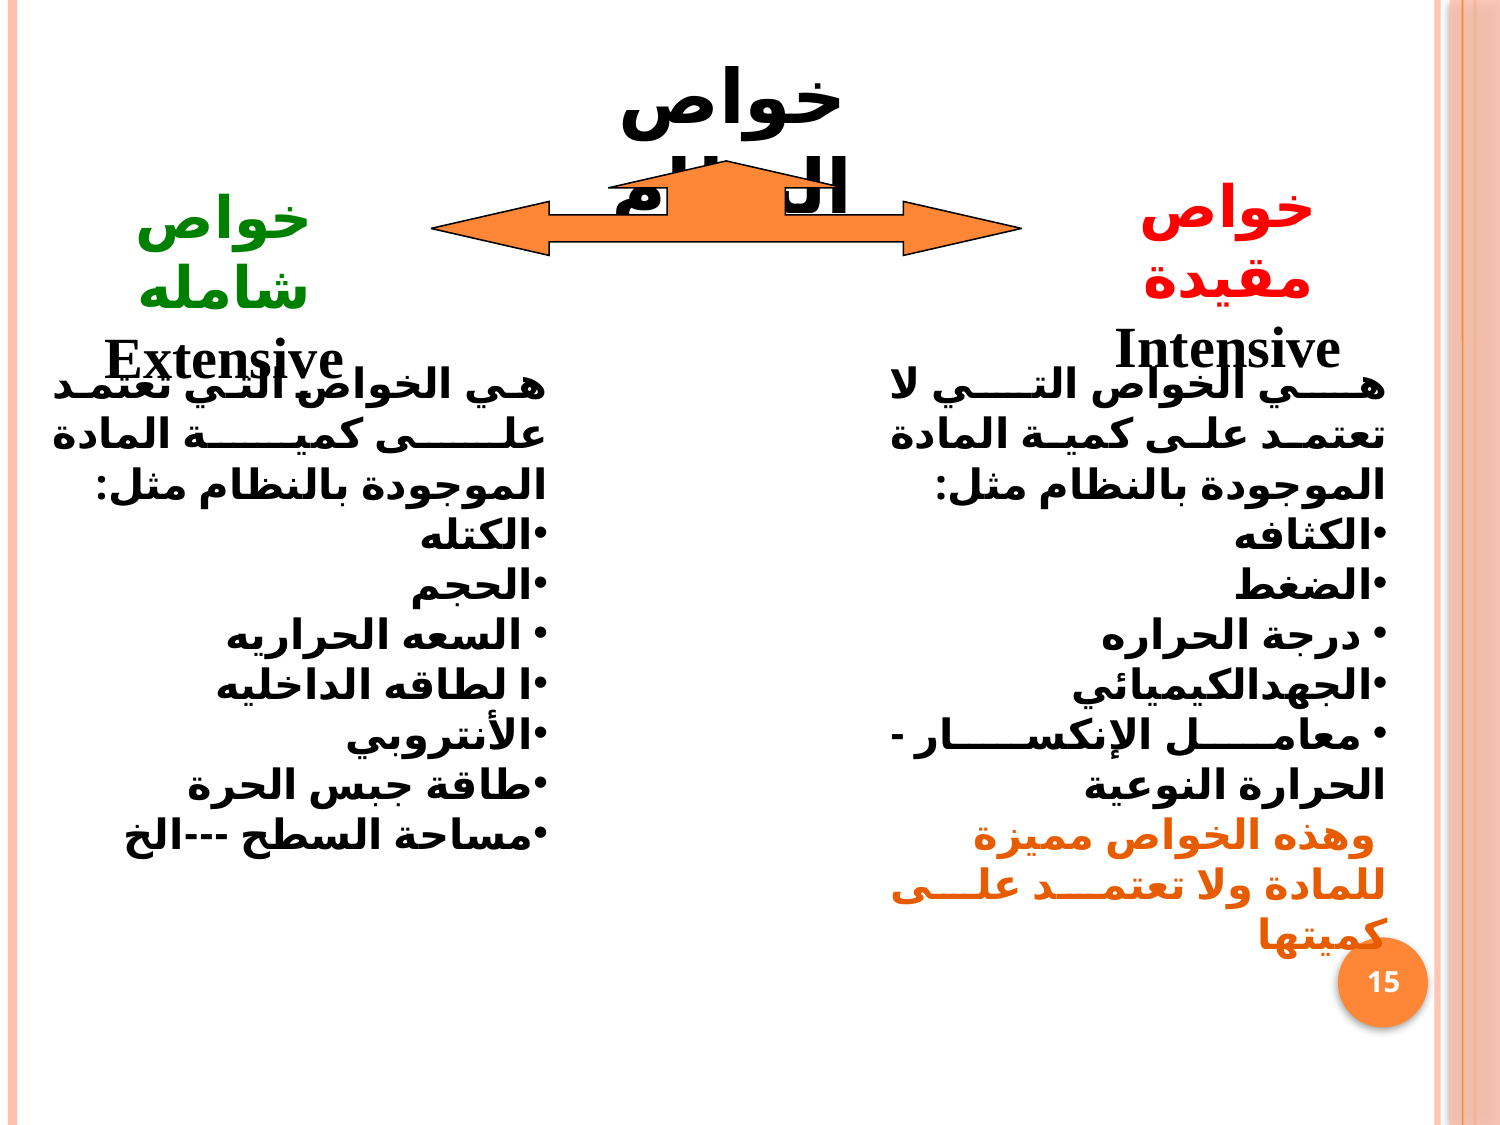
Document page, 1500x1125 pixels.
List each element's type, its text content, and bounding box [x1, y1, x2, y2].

text_box هي الخواص التي لا تعتمد على كمية المادة الموجودة بالنظام مثل: الكثافه الضغط درجة الحراره الجهدالكيميائي معامل الإنكسار - الحرارة النوعية وهذه الخواص مميزة للمادة ولا تعتمد على كميتها [875, 349, 1403, 965]
text_box [430, 160, 1022, 256]
text_box خواص النظام [537, 41, 927, 214]
text_box خواص مقيدة Intensive [1033, 161, 1424, 387]
text_box هي الخواص التي تعتمد على كمية المادة الموجودة بالنظام مثل: الكتله الحجم السعه الحراريه ا لطاقه الداخليه الأنتروبي طاقة جبس الحرة مساحة السطح ---الخ [37, 349, 563, 865]
slide_number 15 [1333, 940, 1434, 1027]
text_box خواص شامله Extensive [29, 172, 420, 398]
